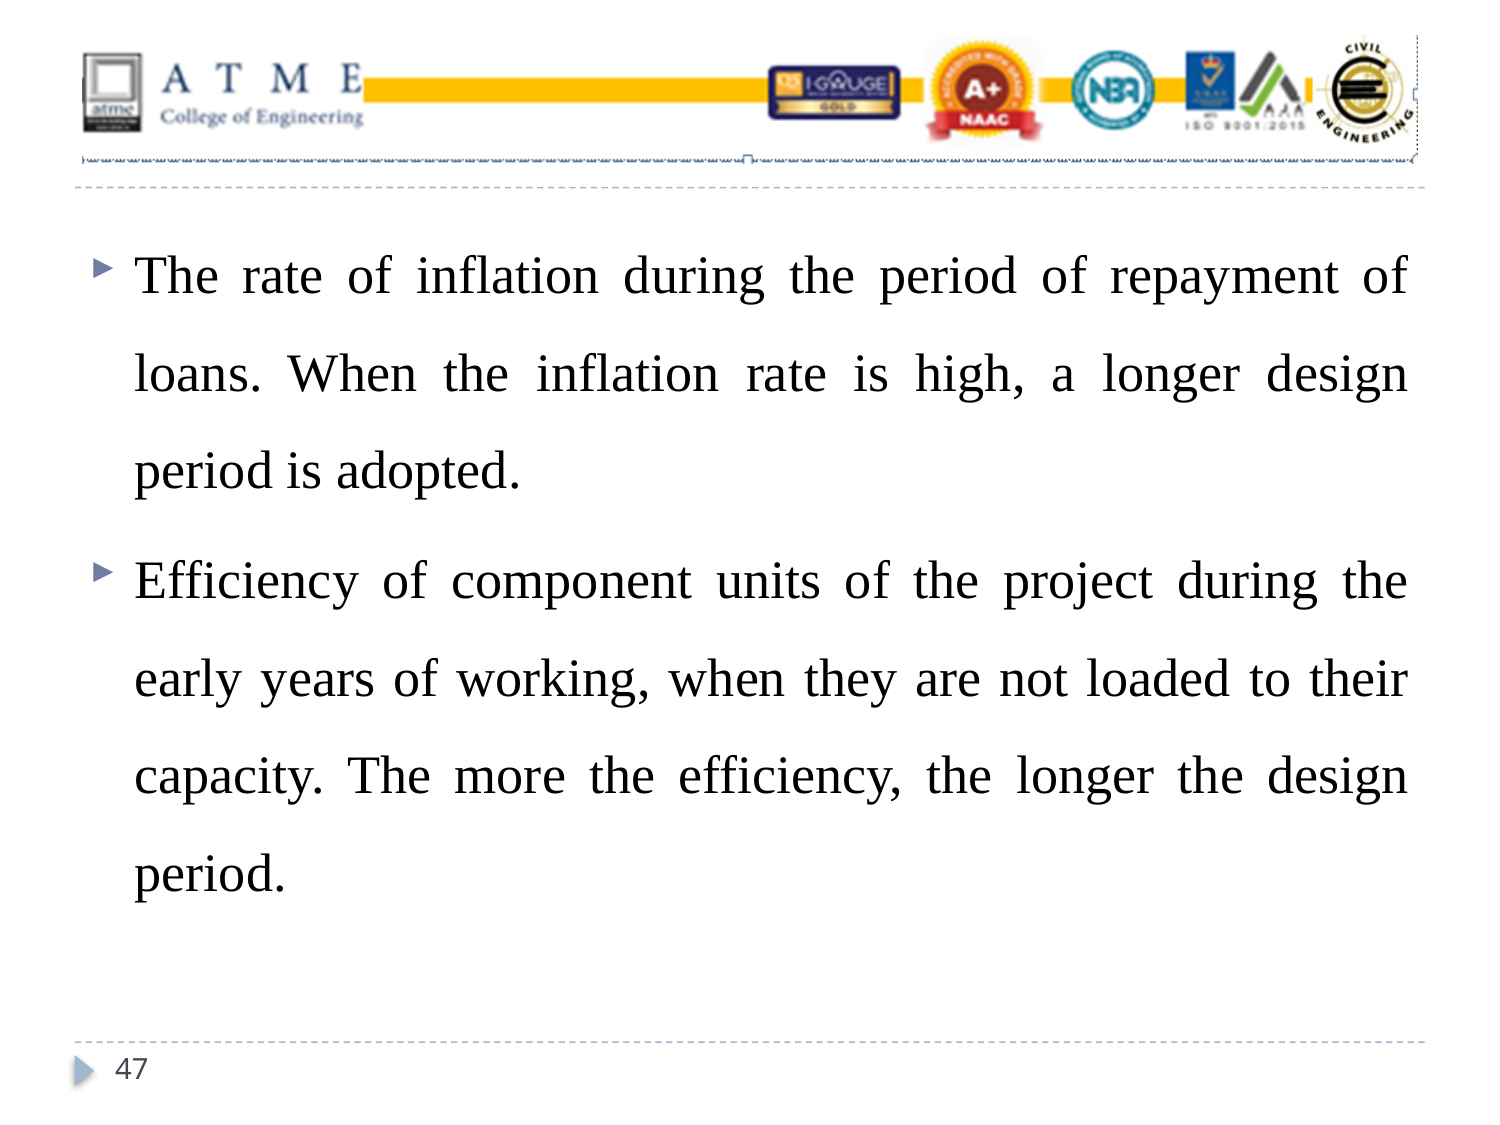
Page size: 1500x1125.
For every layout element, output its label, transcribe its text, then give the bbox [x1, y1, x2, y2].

slide_number 47 [100, 1042, 426, 1103]
picture [82, 35, 1418, 164]
list The rate of inflation during the period of repayment of loans. When the inflation rate is high, a longer design period is adopted. Efficiency of component units of the project during the early years of working, when they are not loaded to their capacity. The more the efficiency, the longer the design period. [75, 200, 1425, 1010]
